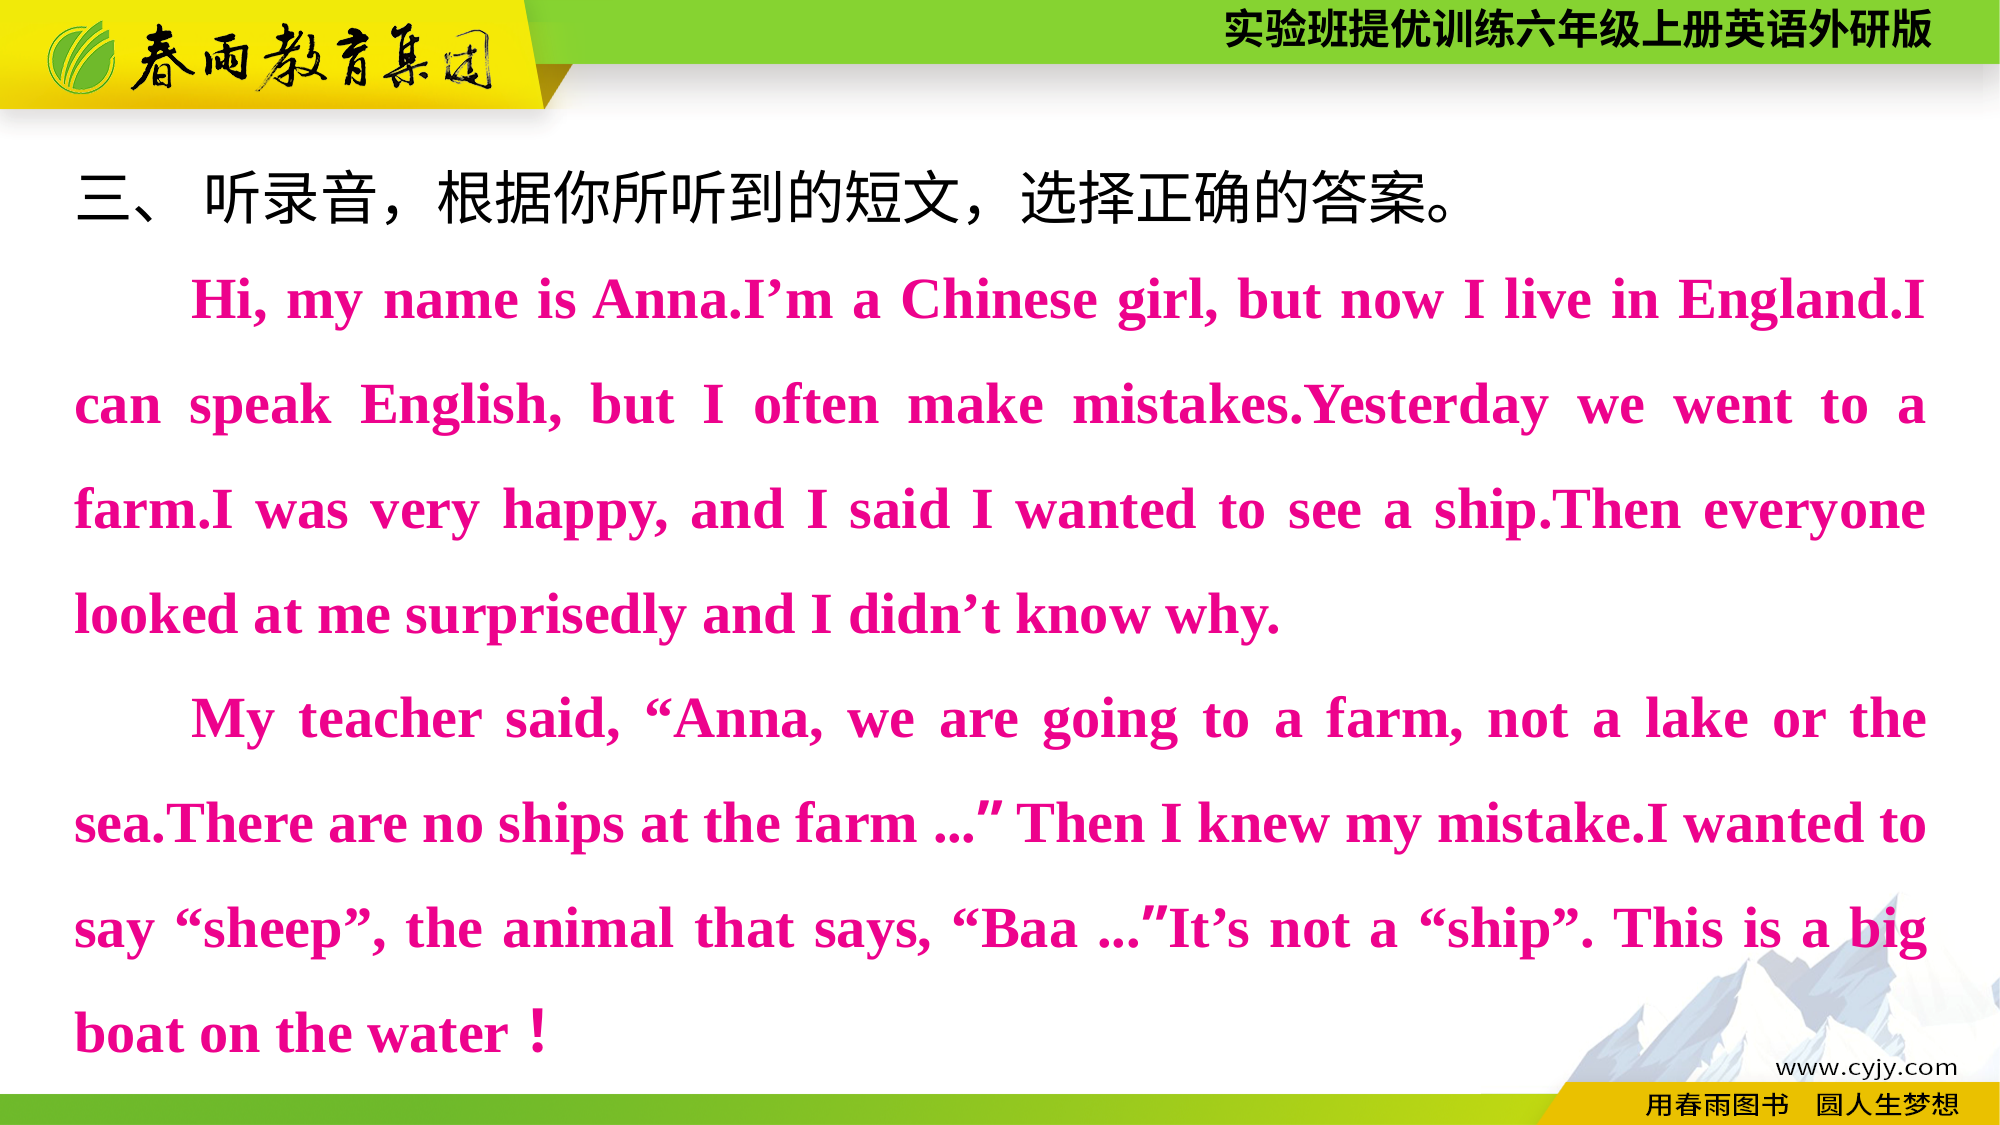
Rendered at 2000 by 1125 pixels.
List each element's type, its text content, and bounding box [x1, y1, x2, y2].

text_box Hi, my name is Anna.I’m a Chinese girl, but now I live in England.I can speak English, but I often make mistakes.Yesterday we went to a farm.I was very happy, and I said I wanted to see a ship.Then everyone looked at me surprisedly and I didn’t know why. My teacher said, “Anna, we are going to a farm, not a lake or the sea.There are no ships at the farm ...” Then I knew my mistake.I wanted to say “sheep”, the animal that says, “Baa ...”It’s not a “ship”. This is a big boat on the water！ [59, 217, 1944, 1072]
picture [0, 0, 2000, 1125]
list 三、 听录音，根据你所听到的短文，选择正确的答案。 [59, 119, 1944, 217]
